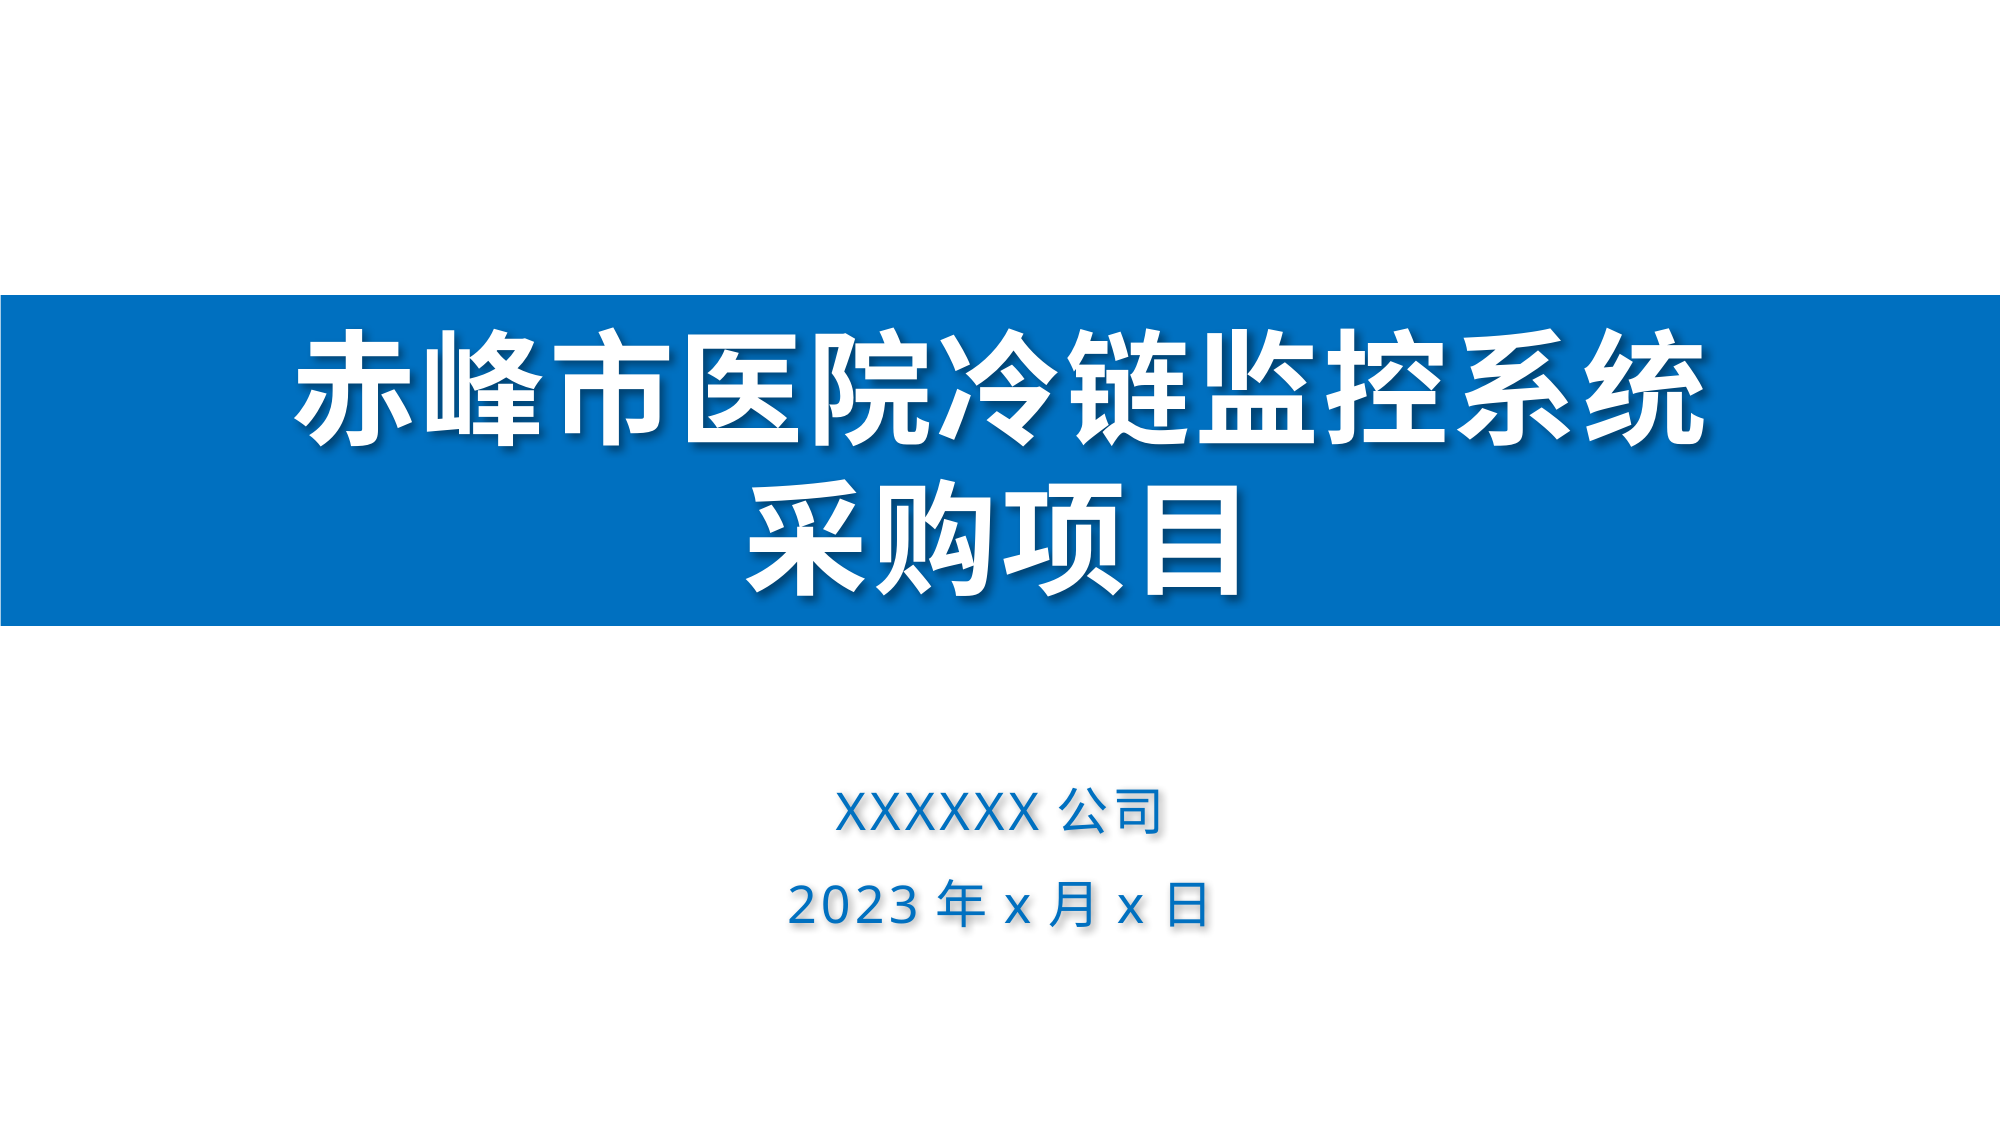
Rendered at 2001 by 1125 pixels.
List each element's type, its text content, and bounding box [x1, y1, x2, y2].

text_box [0, 295, 2000, 626]
text_box XXXXXX公司 2023年x月x日 [503, 739, 1496, 942]
text_box 赤峰市医院冷链监控系统 采购项目 [32, 303, 1967, 618]
